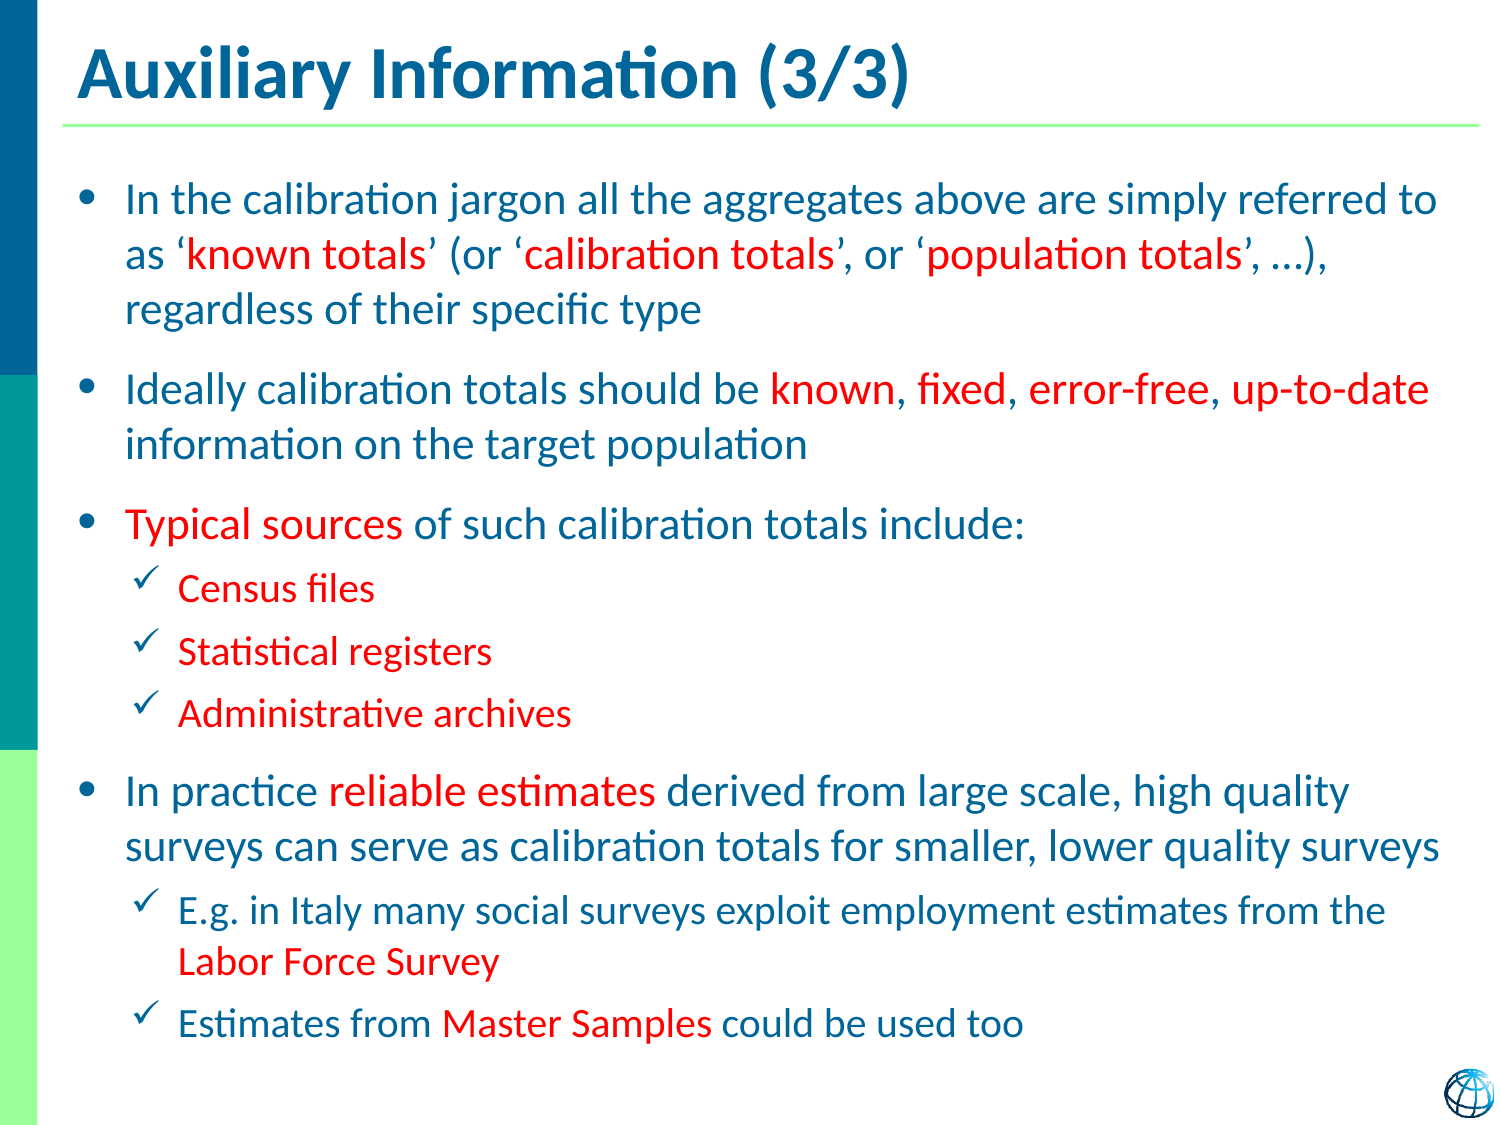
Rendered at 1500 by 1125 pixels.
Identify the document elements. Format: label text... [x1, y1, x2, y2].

list In the calibration jargon all the aggregates above are simply referred to as ‘known totals’ (or ‘calibration totals’, or ‘population totals’, …), regardless of their specific type Ideally calibration totals should be known, fixed, error-free, up-to-date information on the target population Typical sources of such calibration totals include: Census files Statistical registers Administrative archives In practice reliable estimates derived from large scale, high quality surveys can serve as calibration totals for smaller, lower quality surveys E.g. in Italy many social surveys exploit employment estimates from the Labor Force Survey Estimates from Master Samples could be used too [62, 160, 1480, 1071]
picture [1460, 1078, 1468, 1084]
picture [1468, 1068, 1495, 1106]
picture [1444, 1071, 1495, 1118]
title Auxiliary Information (3/3) [62, 19, 1480, 121]
